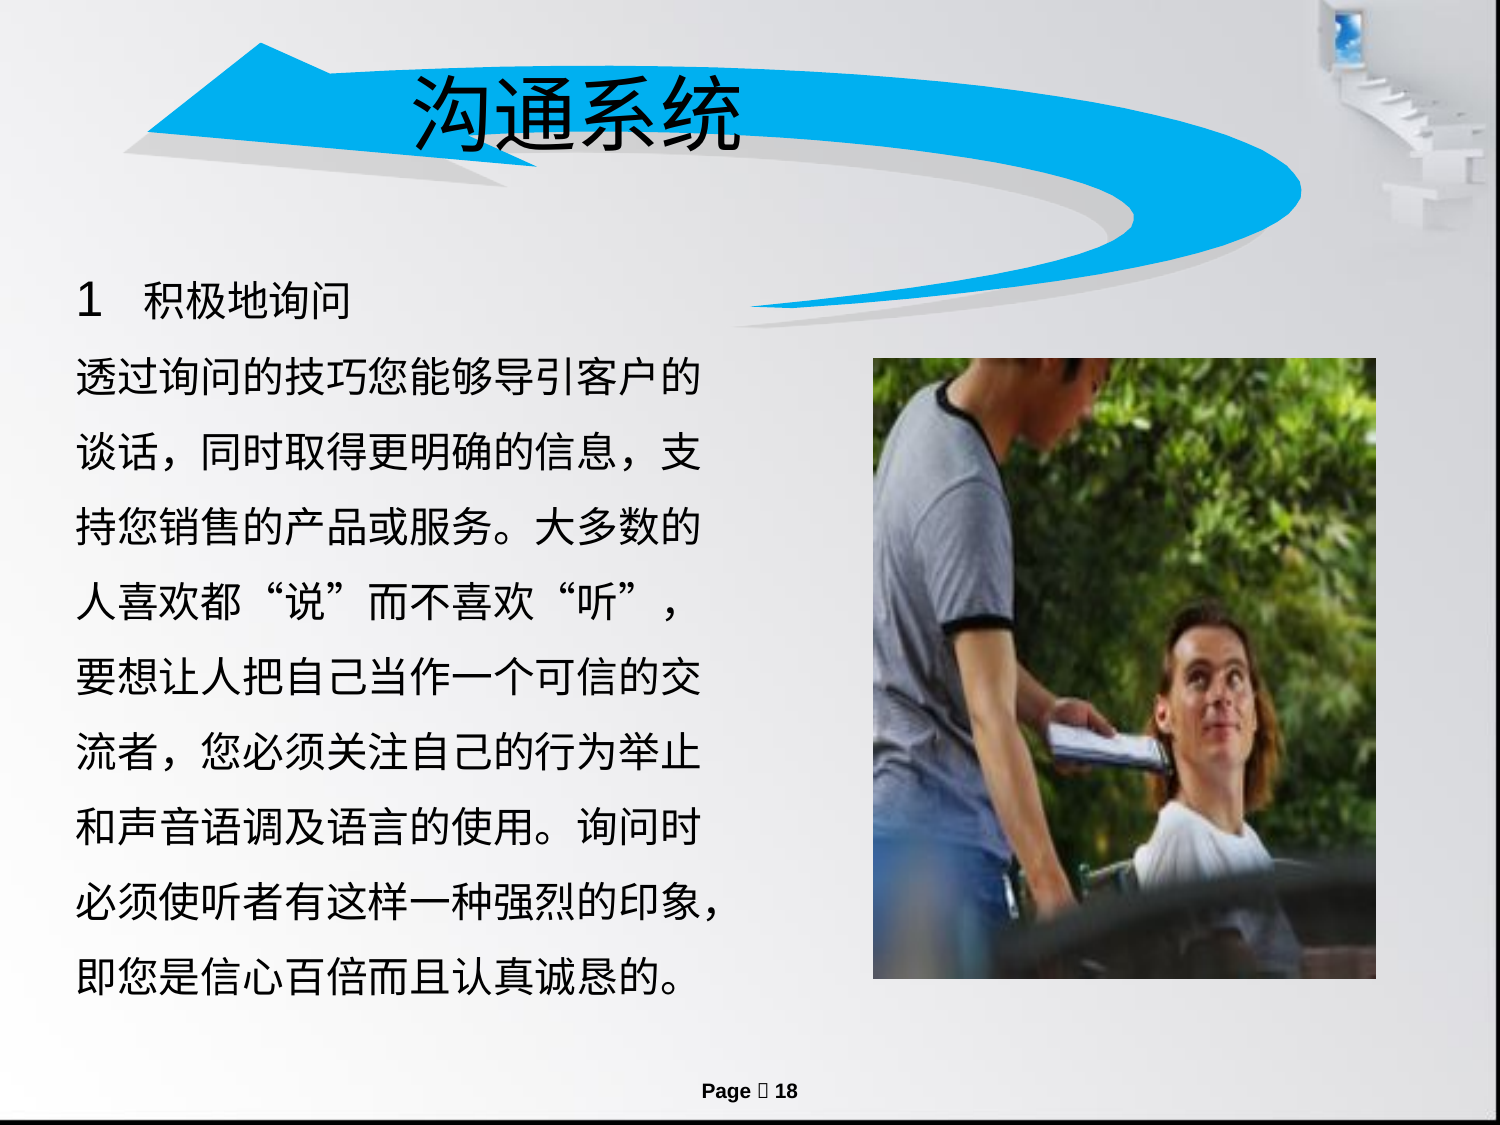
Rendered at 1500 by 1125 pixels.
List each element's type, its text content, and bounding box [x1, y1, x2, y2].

picture [0, 0, 1500, 1125]
list 1 积极地询问 透过询问的技巧您能够导引客户的谈话，同时取得更明确的信息，支持您销售的产品或服务。大多数的人喜欢都“说”而不喜欢“听”，要想让人把自己当作一个可信的交流者，您必须关注自己的行为举止和声音语调及语言的使用。询问时必须使听者有这样一种强烈的印象，即您是信心百倍而且认真诚恳的。 [60, 228, 722, 751]
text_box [147, 42, 1302, 309]
